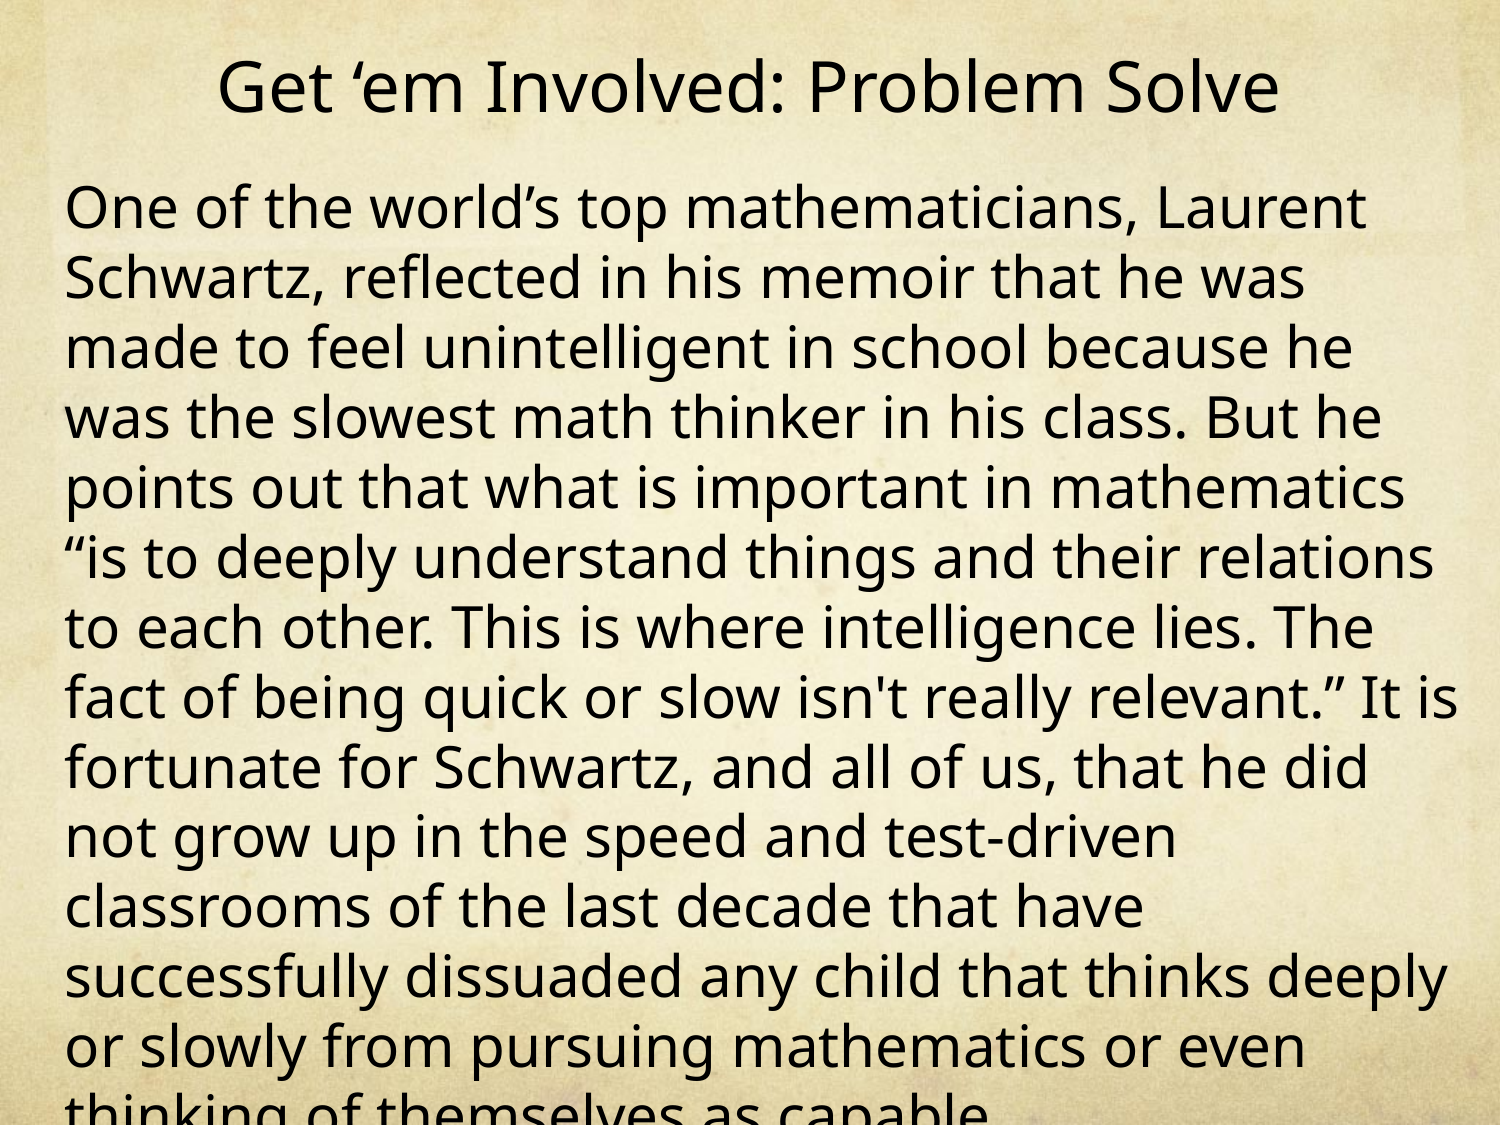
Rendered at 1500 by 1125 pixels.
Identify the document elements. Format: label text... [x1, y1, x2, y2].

title Get ‘em Involved: Problem Solve [150, 12, 1350, 155]
picture [0, 0, 1500, 1125]
text_box One of the world’s top mathematicians, Laurent Schwartz, reflected in his memoir that he was made to feel unintelligent in school because he was the slowest math thinker in his class. But he points out that what is important in mathematics “is to deeply understand things and their relations to each other. This is where intelligence lies. The fact of being quick or slow isn't really relevant.” It is fortunate for Schwartz, and all of us, that he did not grow up in the speed and test-driven classrooms of the last decade that have successfully dissuaded any child that thinks deeply or slowly from pursuing mathematics or even thinking of themselves as capable. [49, 162, 1488, 1125]
